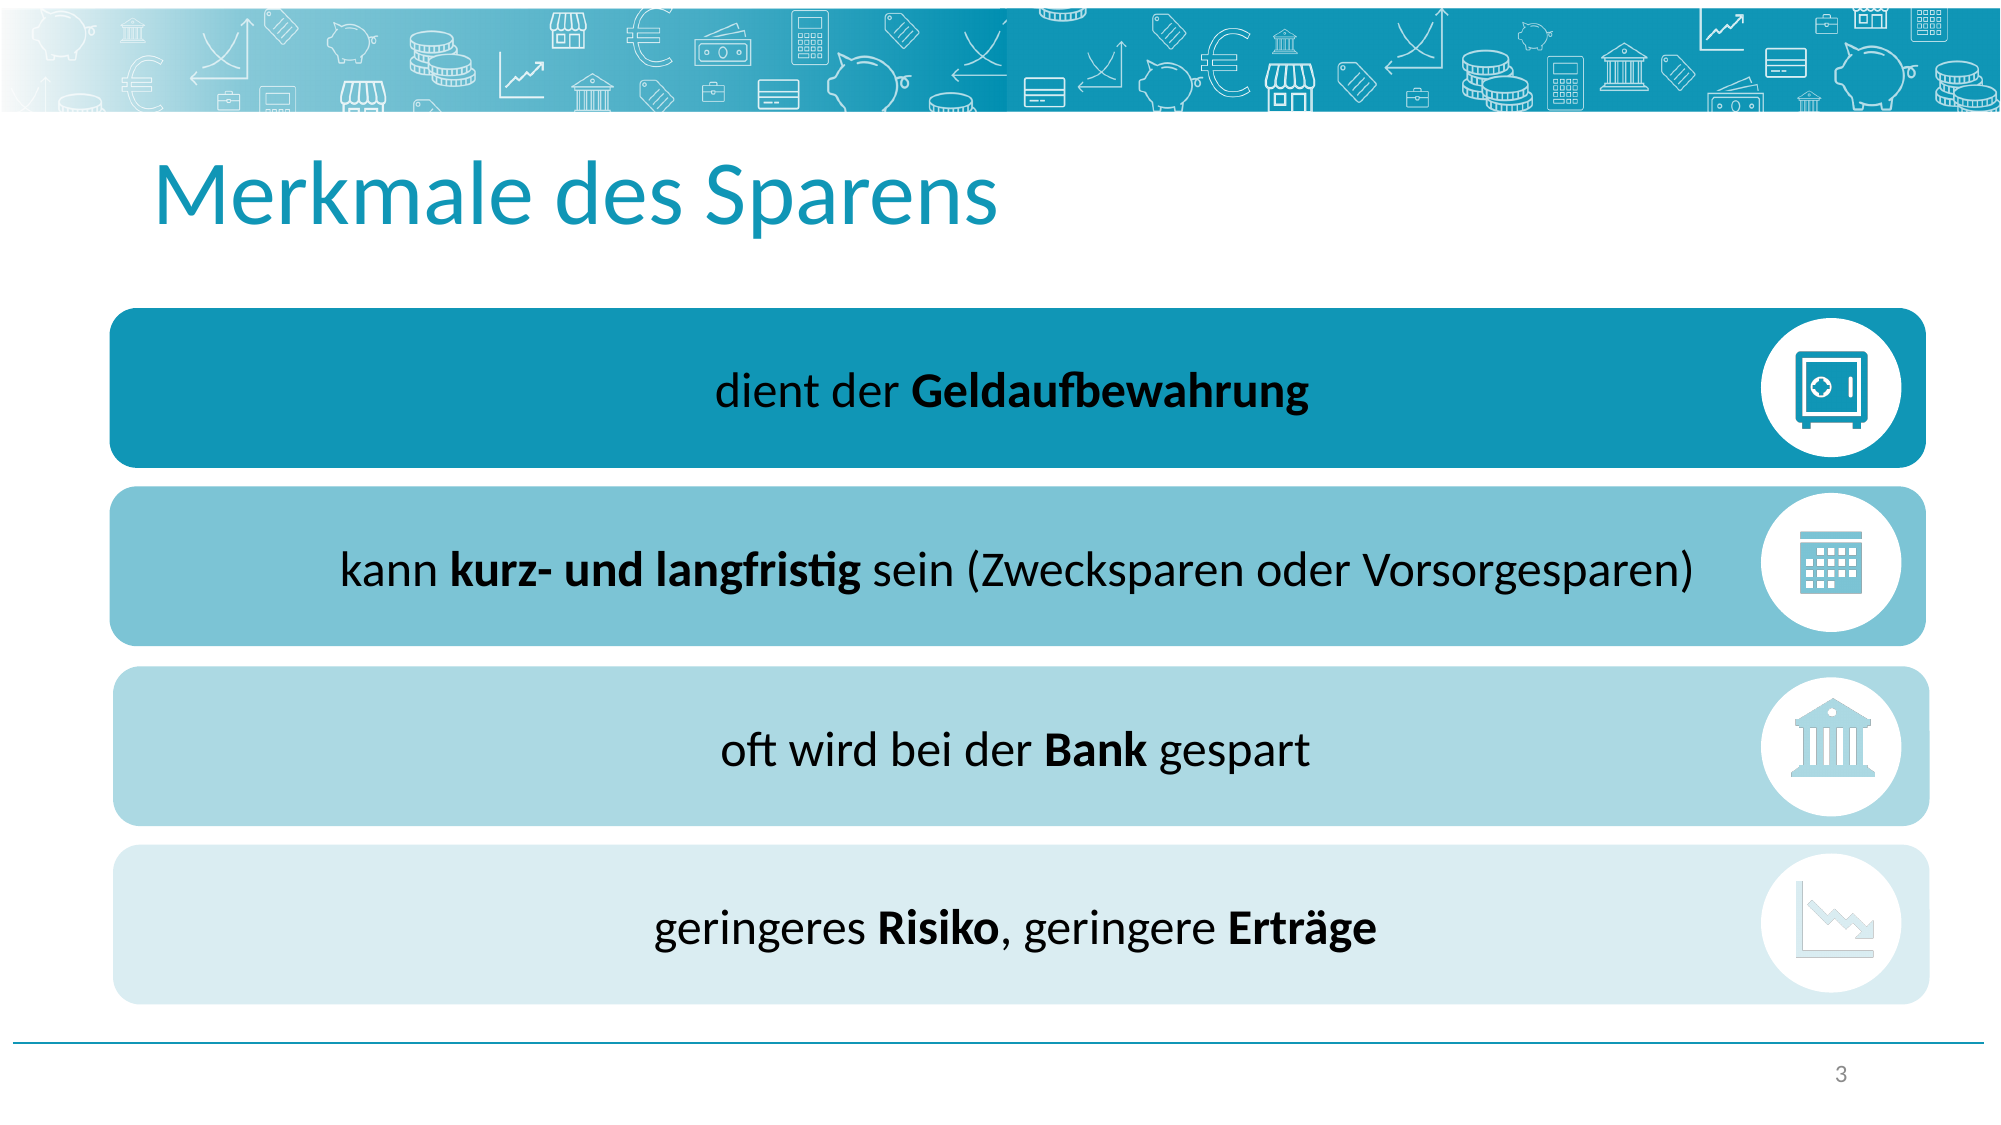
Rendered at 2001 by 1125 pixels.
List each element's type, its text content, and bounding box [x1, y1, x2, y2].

slide_number 3 [1412, 1042, 1863, 1103]
picture [1, 8, 964, 112]
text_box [110, 487, 1925, 646]
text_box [114, 845, 1929, 1004]
title Merkmale des Sparens [137, 111, 1863, 278]
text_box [114, 667, 1929, 826]
picture [1006, 8, 2001, 112]
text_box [110, 309, 1925, 467]
picture [970, 99, 974, 109]
